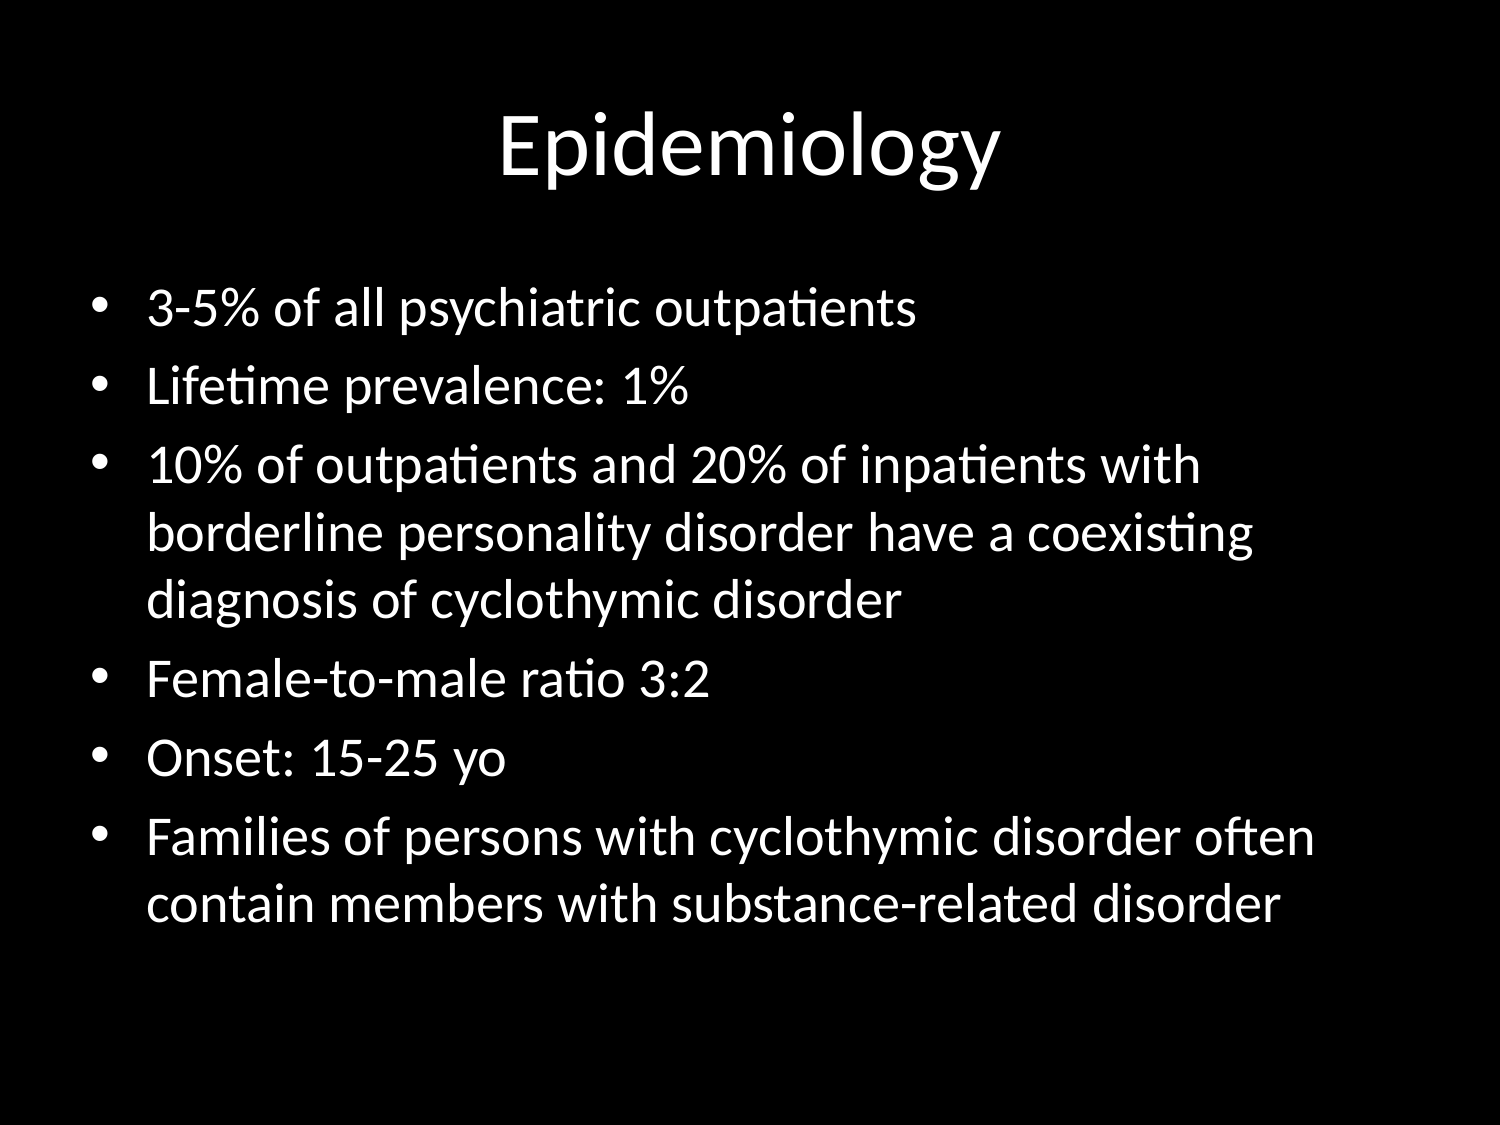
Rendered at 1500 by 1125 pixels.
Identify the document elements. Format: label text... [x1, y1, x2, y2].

list 3-5% of all psychiatric outpatients Lifetime prevalence: 1% 10% of outpatients and 20% of inpatients with borderline personality disorder have a coexisting diagnosis of cyclothymic disorder Female-to-male ratio 3:2 Onset: 15-25 yo Families of persons with cyclothymic disorder often contain members with substance-related disorder [75, 262, 1425, 1005]
title Epidemiology [75, 45, 1425, 233]
